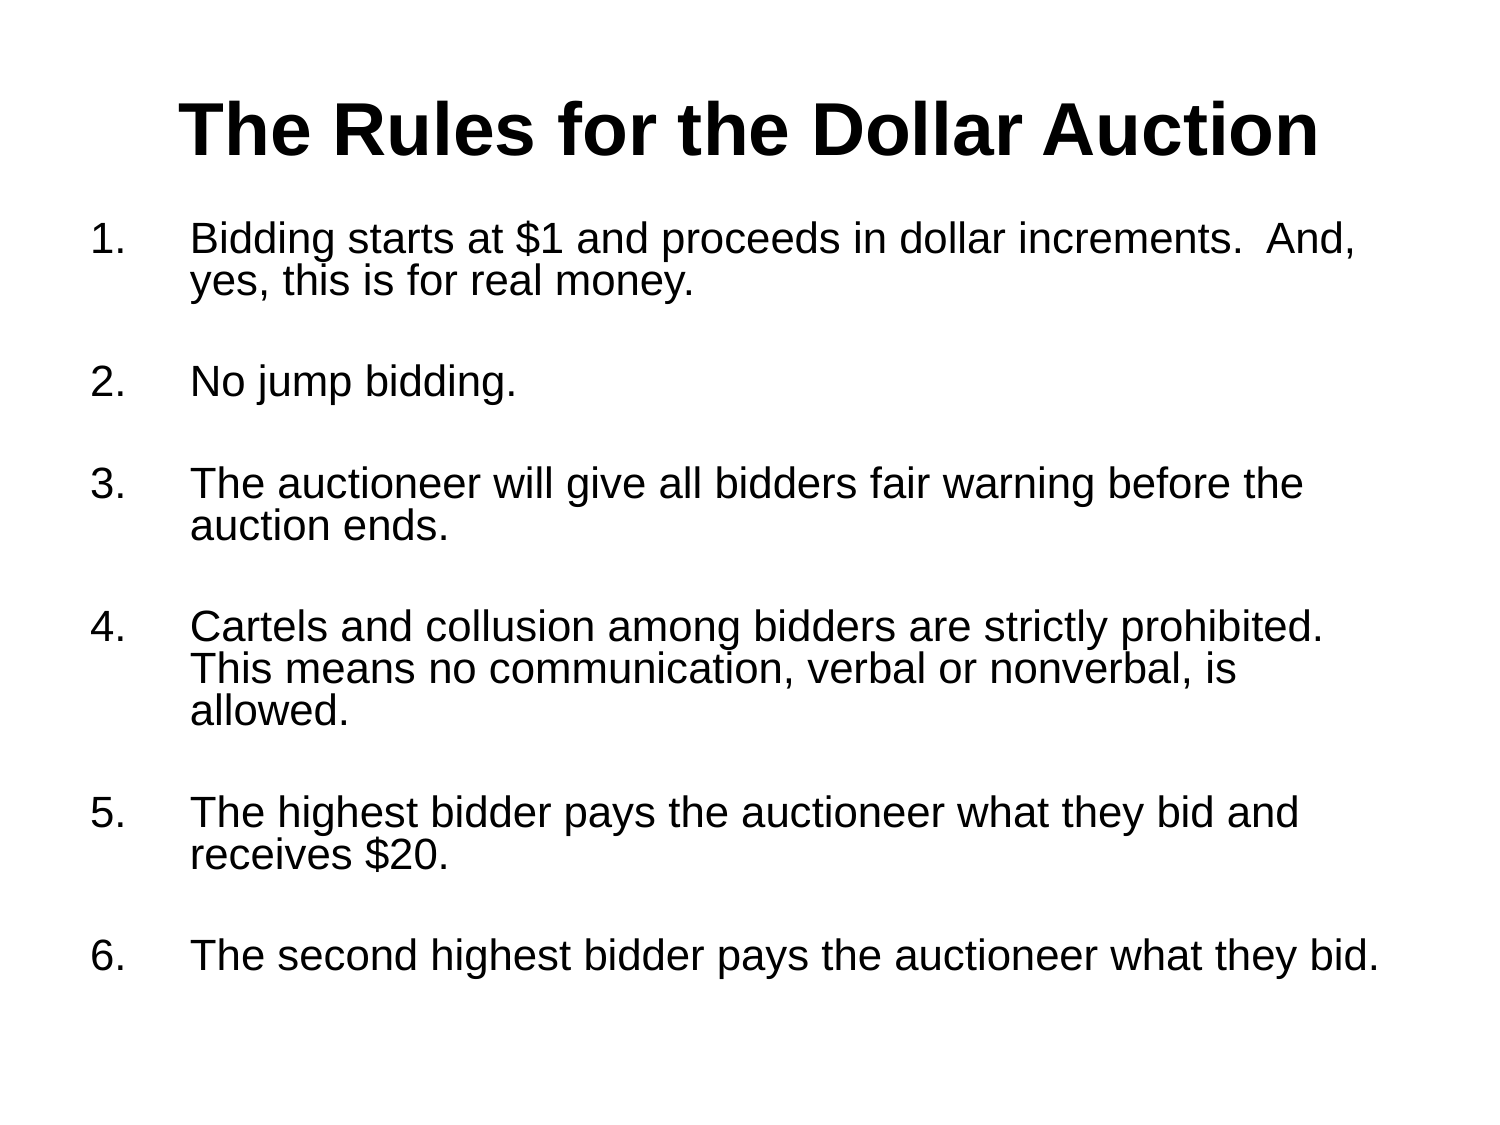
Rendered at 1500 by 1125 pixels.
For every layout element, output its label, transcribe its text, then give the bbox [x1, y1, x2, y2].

subtitle Bidding starts at $1 and proceeds in dollar increments. And, yes, this is for real money. No jump bidding. The auctioneer will give all bidders fair warning before the auction ends. Cartels and collusion among bidders are strictly prohibited. This means no communication, verbal or nonverbal, is allowed. The highest bidder pays the auctioneer what they bid and receives $20. The second highest bidder pays the auctioneer what they bid. [74, 212, 1426, 1051]
title The Rules for the Dollar Auction [112, 62, 1388, 188]
